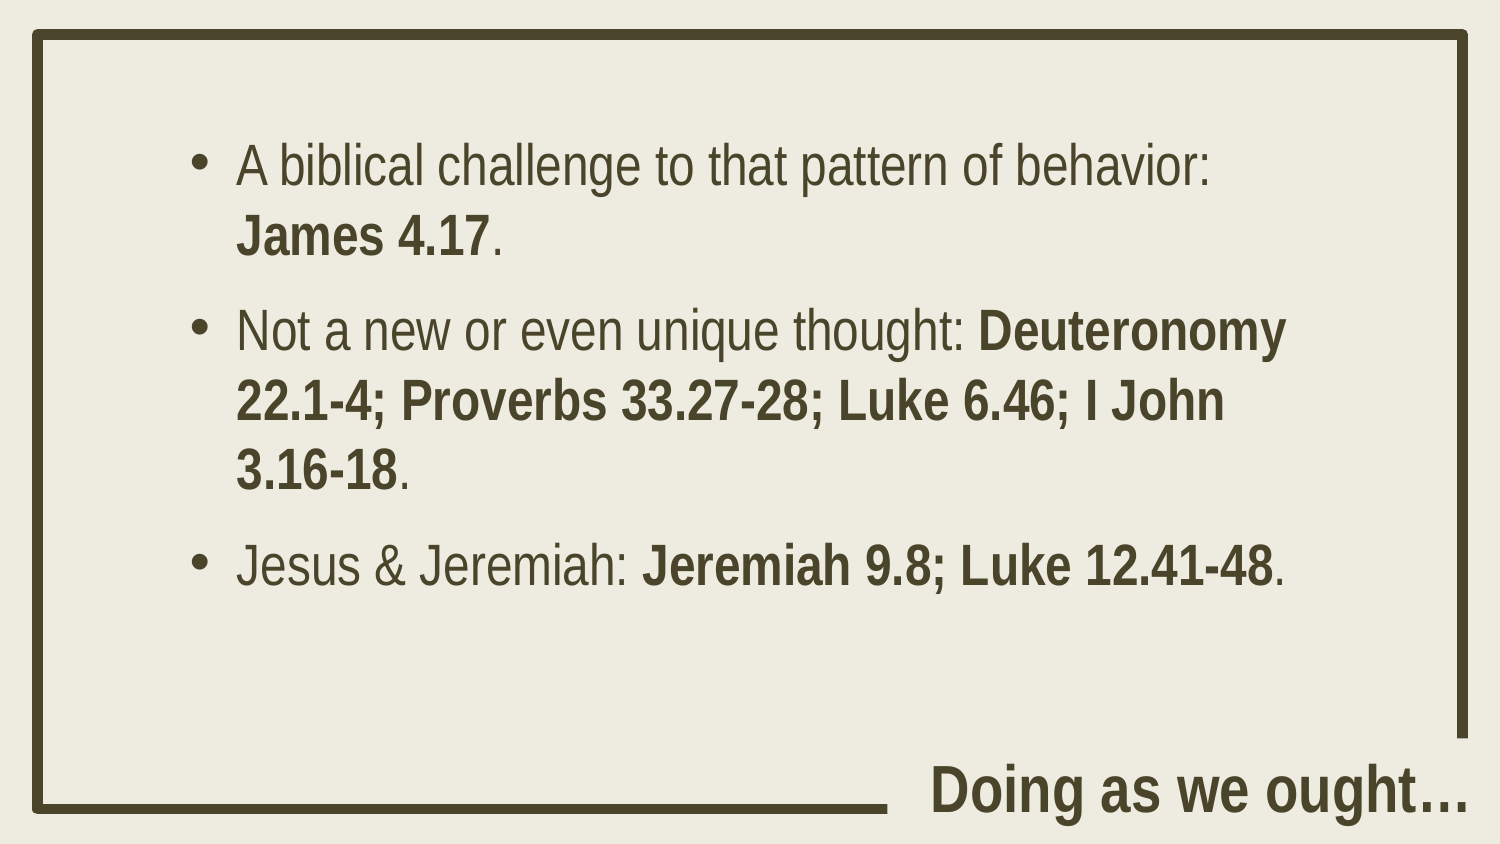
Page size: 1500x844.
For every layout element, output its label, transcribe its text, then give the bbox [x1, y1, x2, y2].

text_box Doing as we ought… [887, 738, 1488, 834]
text_box A biblical challenge to that pattern of behavior: James 4.17. Not a new or even unique thought: Deuteronomy 22.1-4; Proverbs 33.27-28; Luke 6.46; I John 3.16-18. Jesus & Jeremiah: Jeremiah 9.8; Luke 12.41-48. [174, 119, 1313, 629]
text_box [35, 32, 1464, 811]
